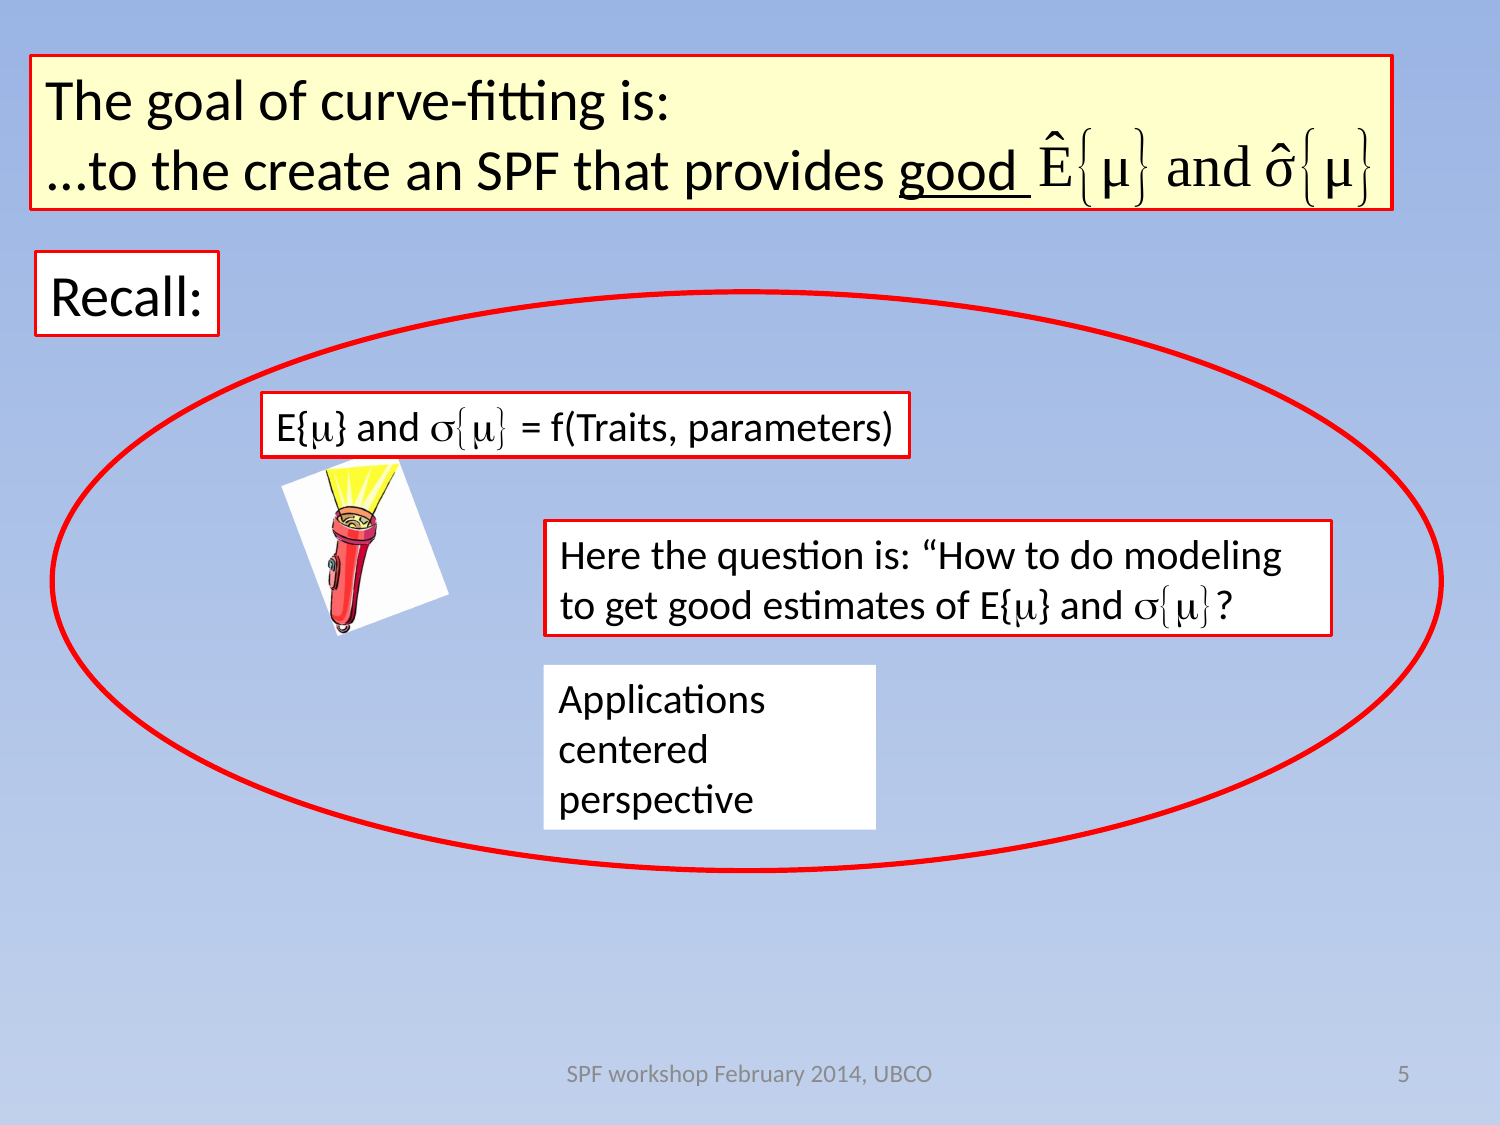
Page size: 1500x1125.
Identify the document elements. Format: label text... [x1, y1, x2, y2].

text_box [51, 291, 1443, 872]
footer SPF workshop February 2014, UBCO [512, 1042, 988, 1103]
text_box The goal of curve-fitting is: ...to the create an SPF that provides good [30, 55, 1393, 210]
text_box Recall: [35, 251, 219, 336]
slide_number 5 [1074, 1042, 1425, 1103]
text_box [1027, 117, 1391, 222]
picture [284, 480, 445, 600]
